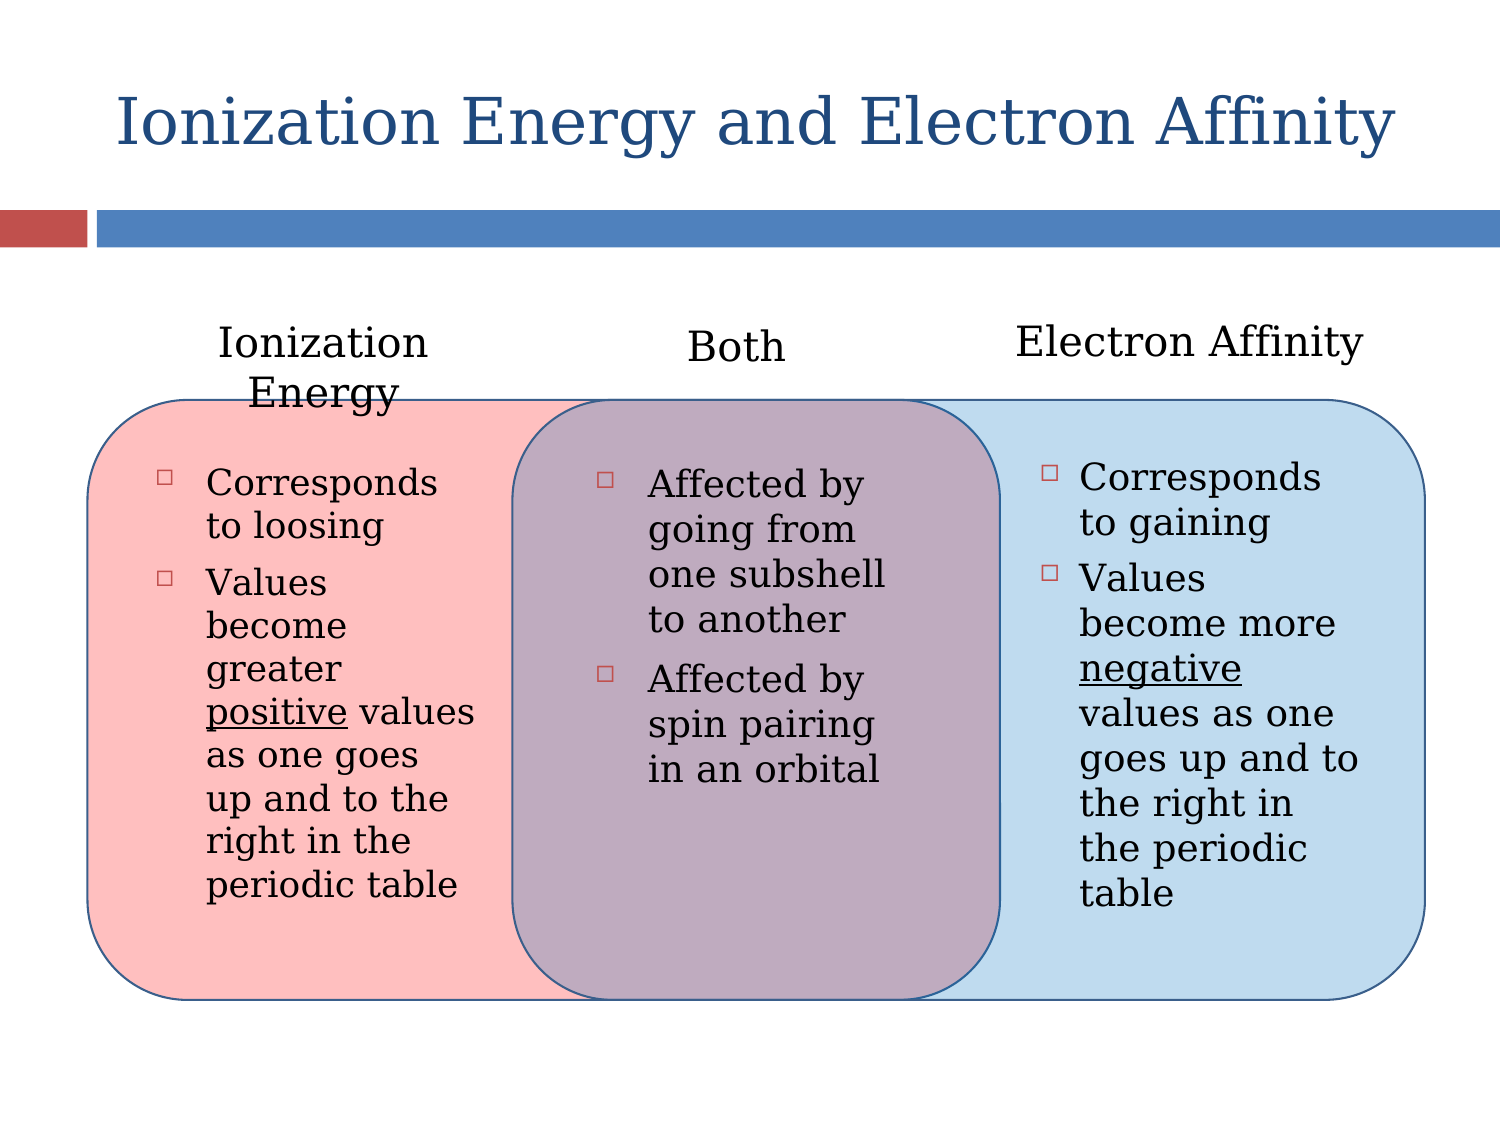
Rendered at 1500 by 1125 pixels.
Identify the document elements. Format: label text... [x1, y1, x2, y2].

text_box [86, 398, 607, 1001]
text_box [511, 398, 1426, 1001]
title Ionization Energy and Electron Affinity [100, 37, 1438, 200]
text_box Both [545, 312, 928, 378]
text_box Ionization Energy [132, 308, 515, 423]
text_box Electron Affinity [998, 307, 1381, 373]
